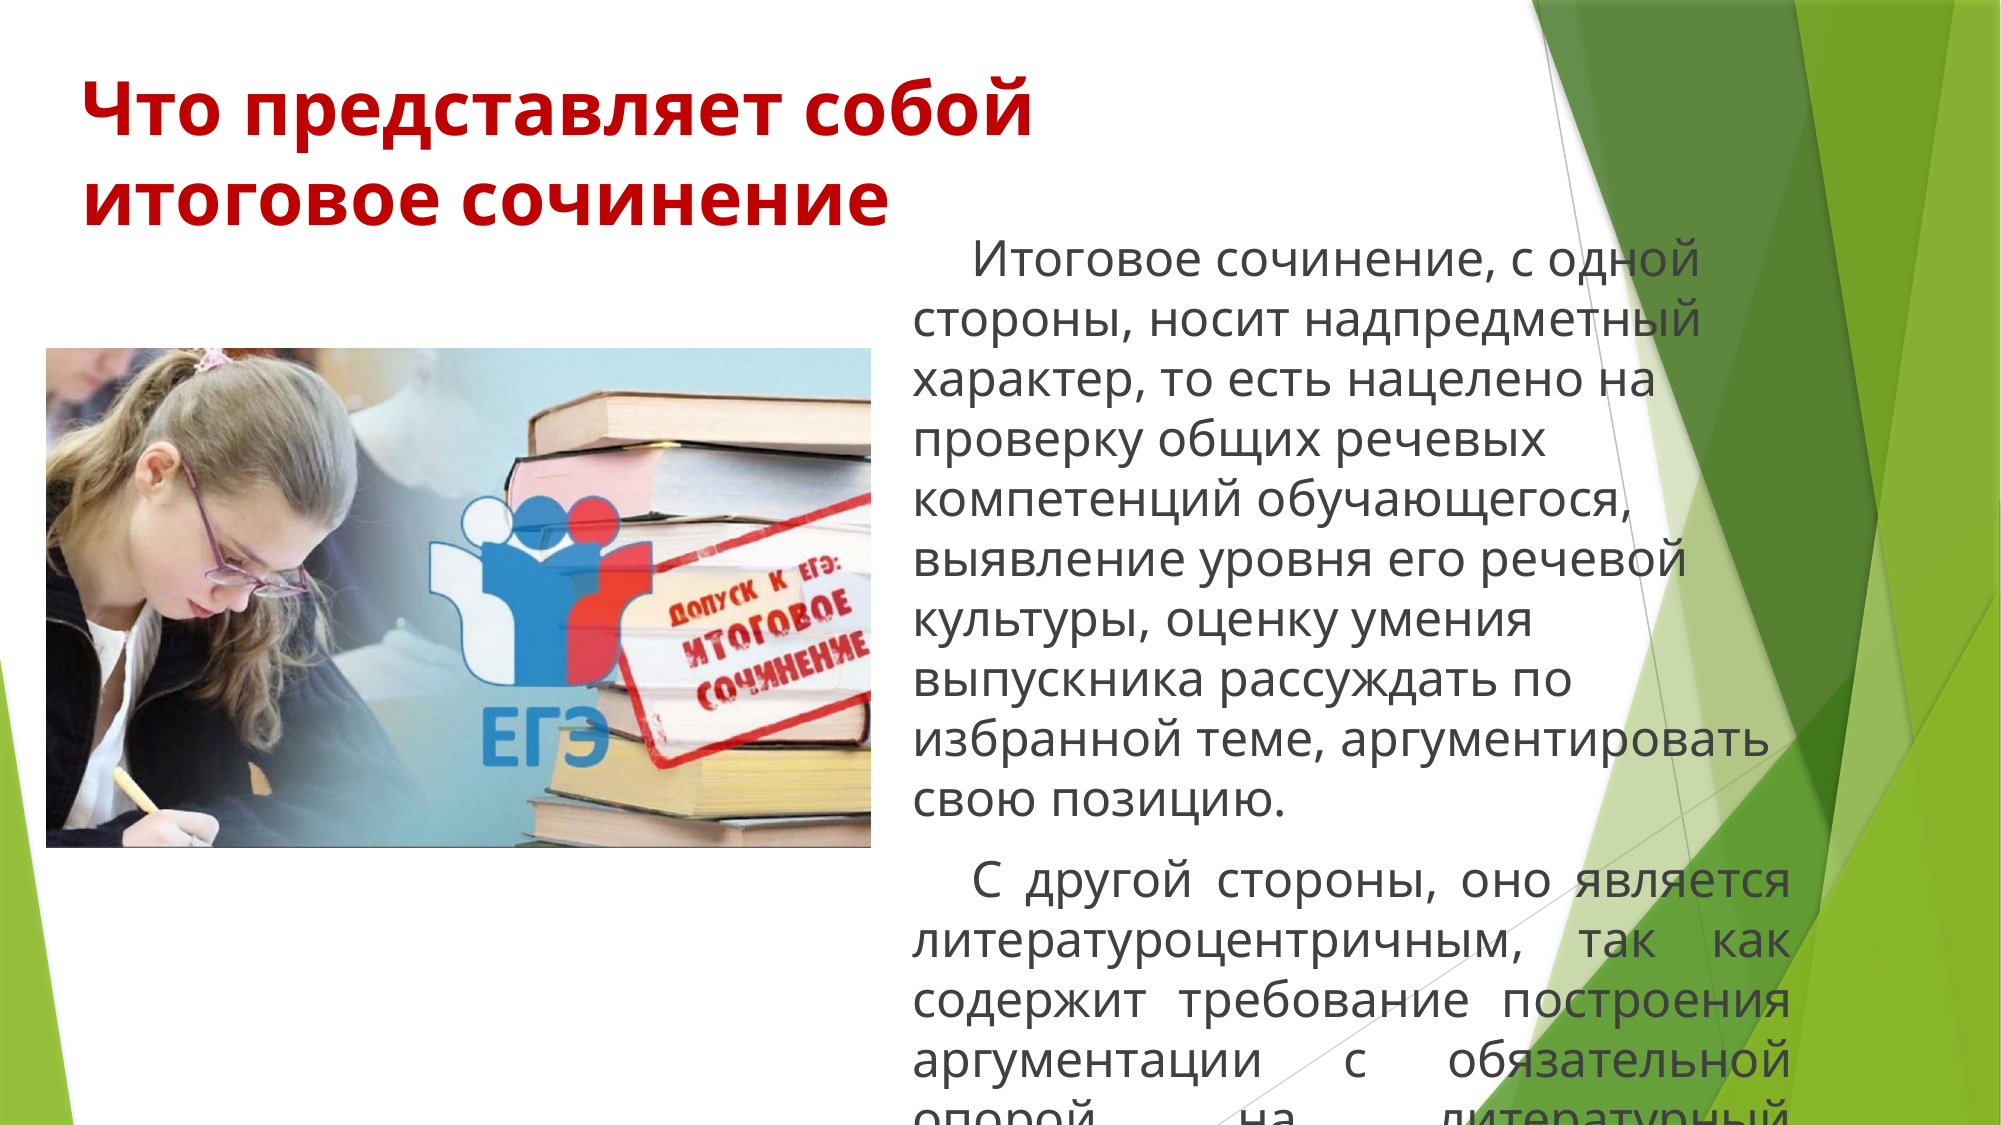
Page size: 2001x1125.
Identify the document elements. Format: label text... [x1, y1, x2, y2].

list Итоговое сочинение, с одной стороны, носит надпредметный характер, то есть нацелено на проверку общих речевых компетенций обучающегося, выявление уровня его речевой культуры, оценку умения выпускника рассуждать по избранной теме, аргументировать свою позицию. С другой стороны, оно является литературоцентричным, так как содержит требование построения аргументации с обязательной опорой на литературный материал. [897, 218, 1808, 1073]
title Что представляет собой итоговое сочинение [66, 53, 1114, 267]
picture [46, 347, 872, 849]
